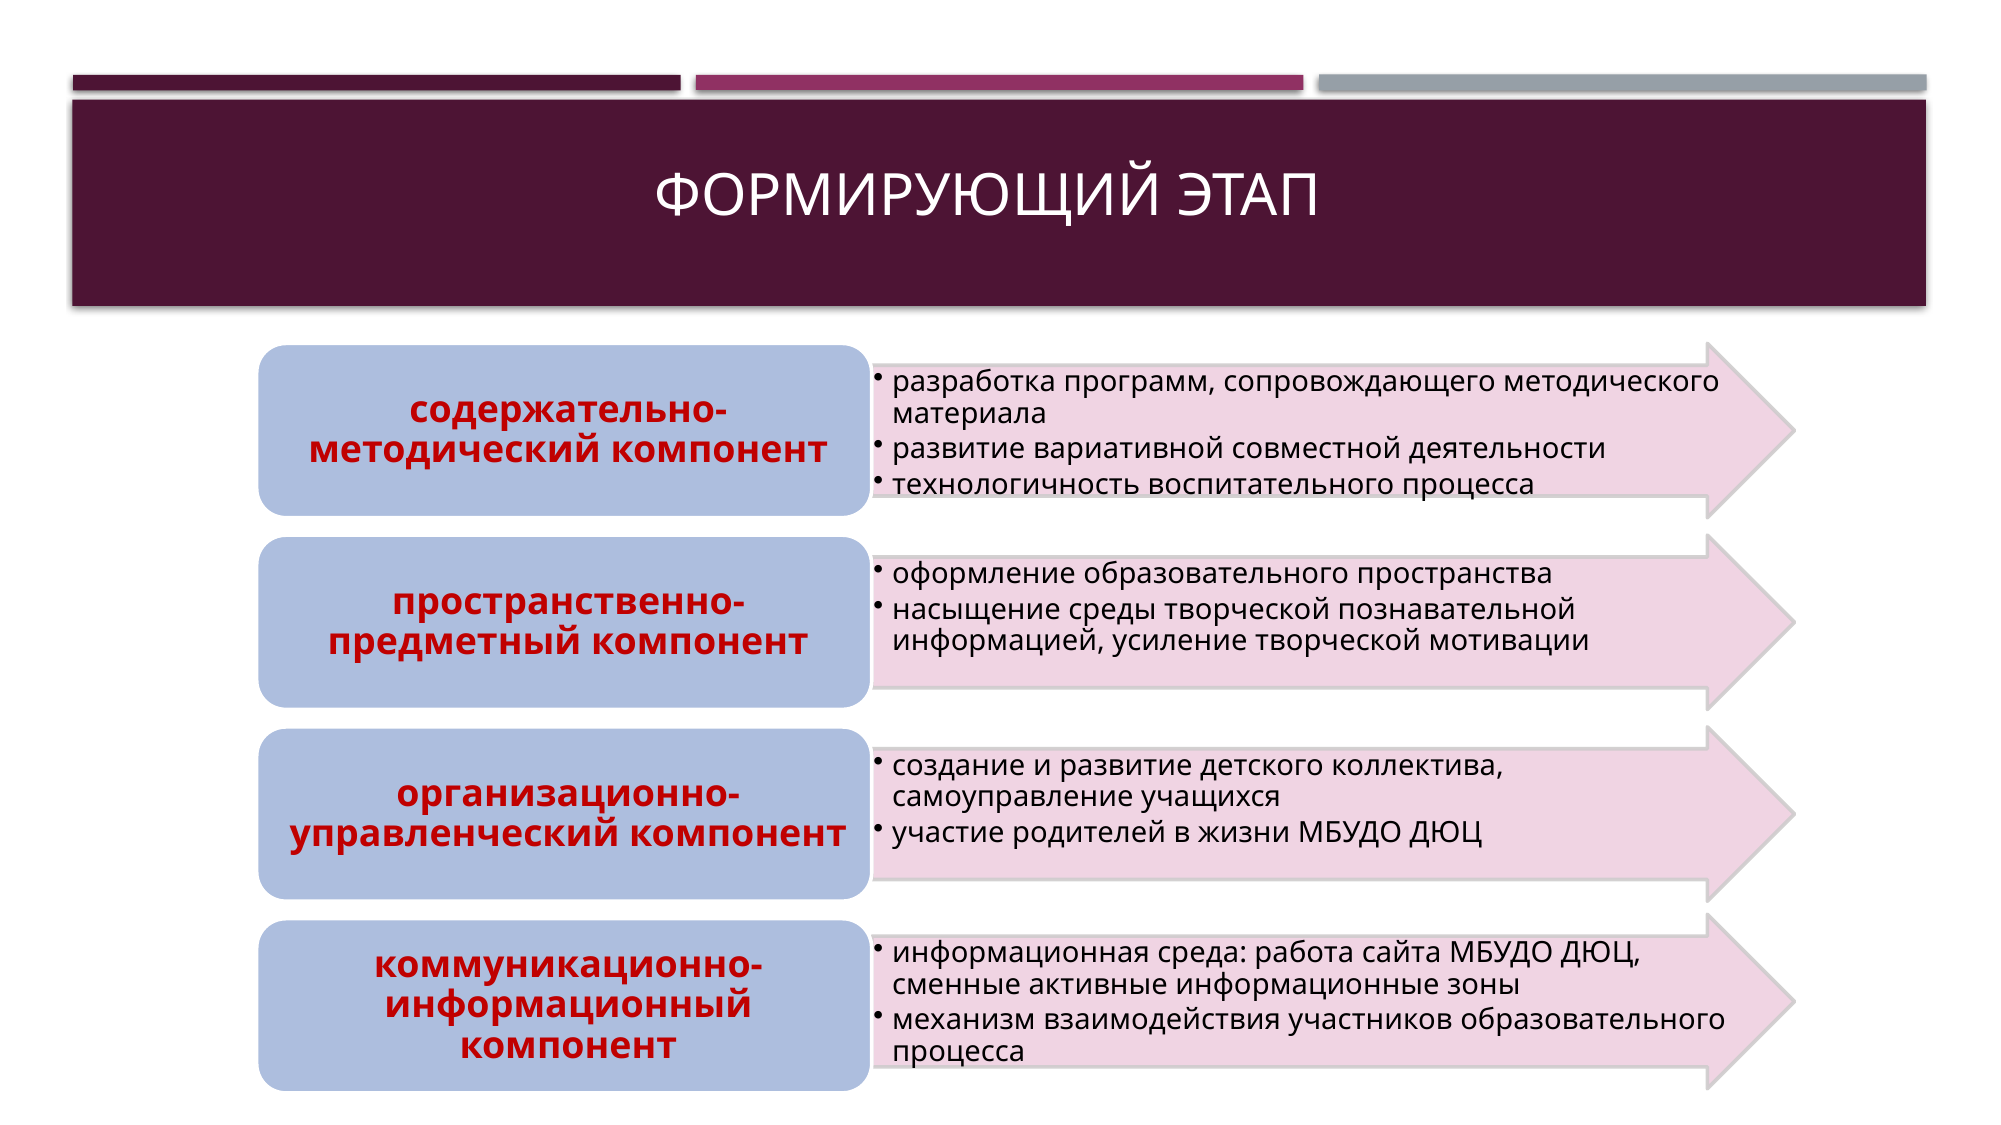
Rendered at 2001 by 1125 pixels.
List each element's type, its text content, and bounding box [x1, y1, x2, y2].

title Формирующий этап [82, 72, 1893, 235]
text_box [256, 342, 1796, 1094]
